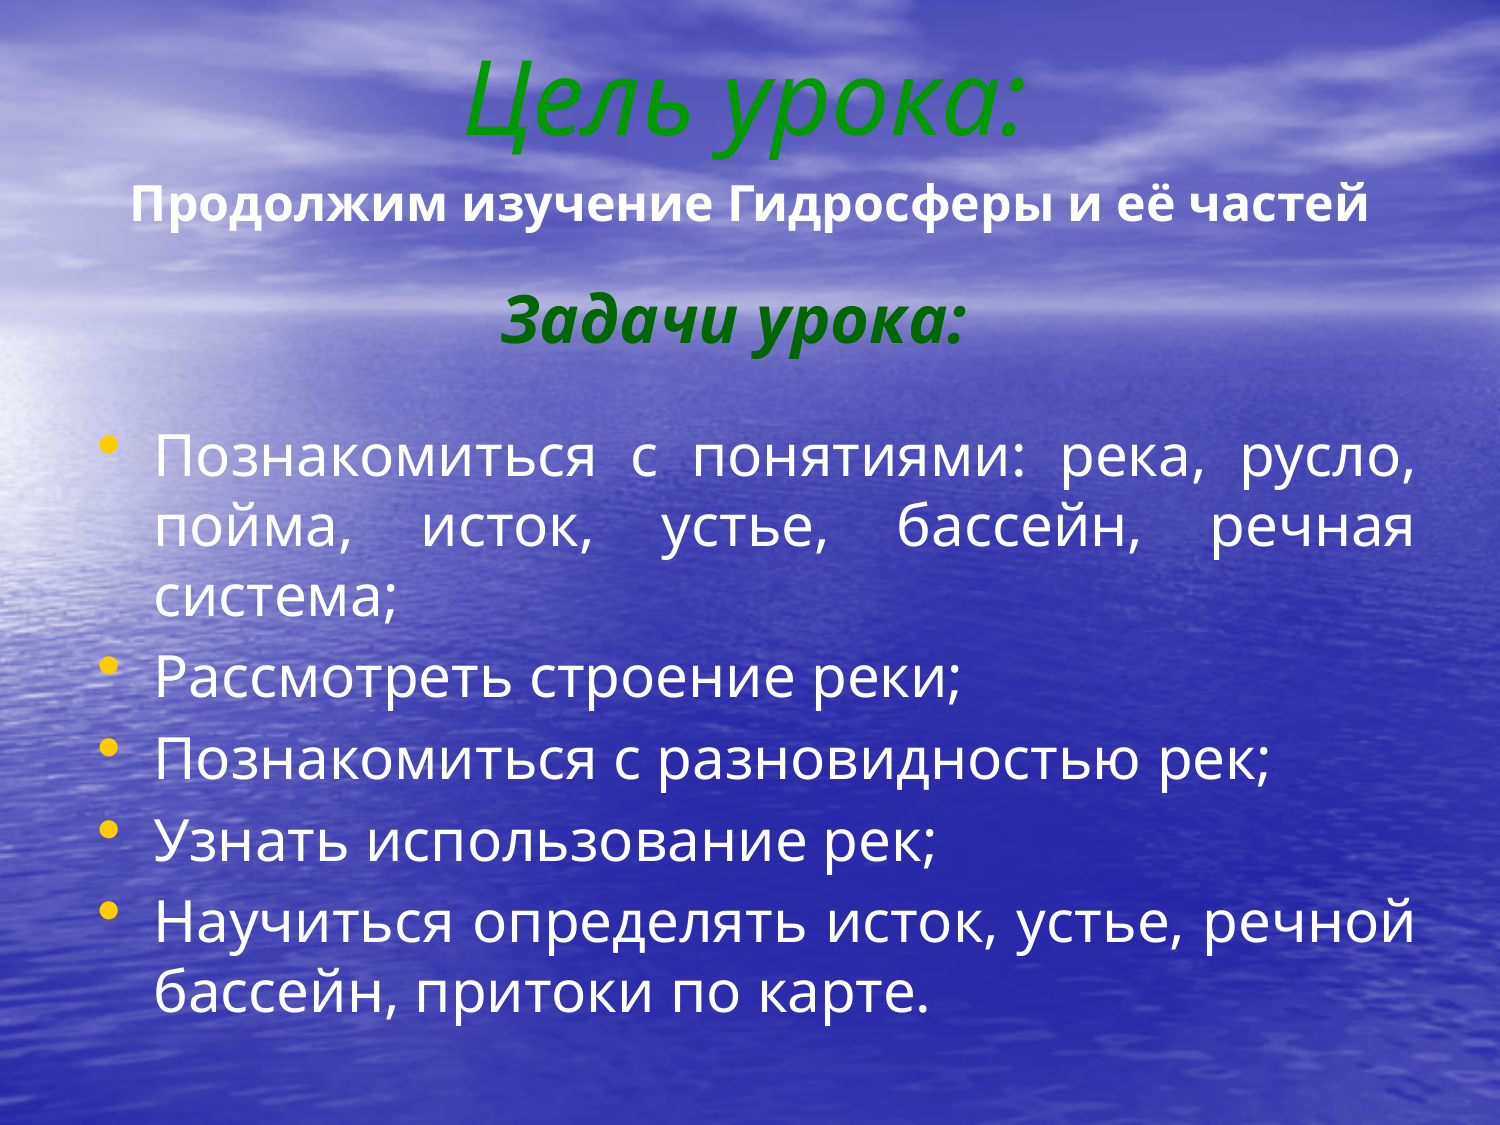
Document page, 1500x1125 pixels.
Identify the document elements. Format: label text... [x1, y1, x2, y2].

list Познакомиться с понятиями: река, русло, пойма, исток, устье, бассейн, речная система; Рассмотреть строение реки; Познакомиться с разновидностью рек; Узнать использование рек; Научиться определять исток, устье, речной бассейн, притоки по карте. [81, 409, 1433, 1086]
title Цель урока: [70, 23, 1421, 165]
text_box Продолжим изучение Гидросферы и её частей [115, 163, 1386, 239]
text_box Задачи урока: [485, 269, 983, 365]
